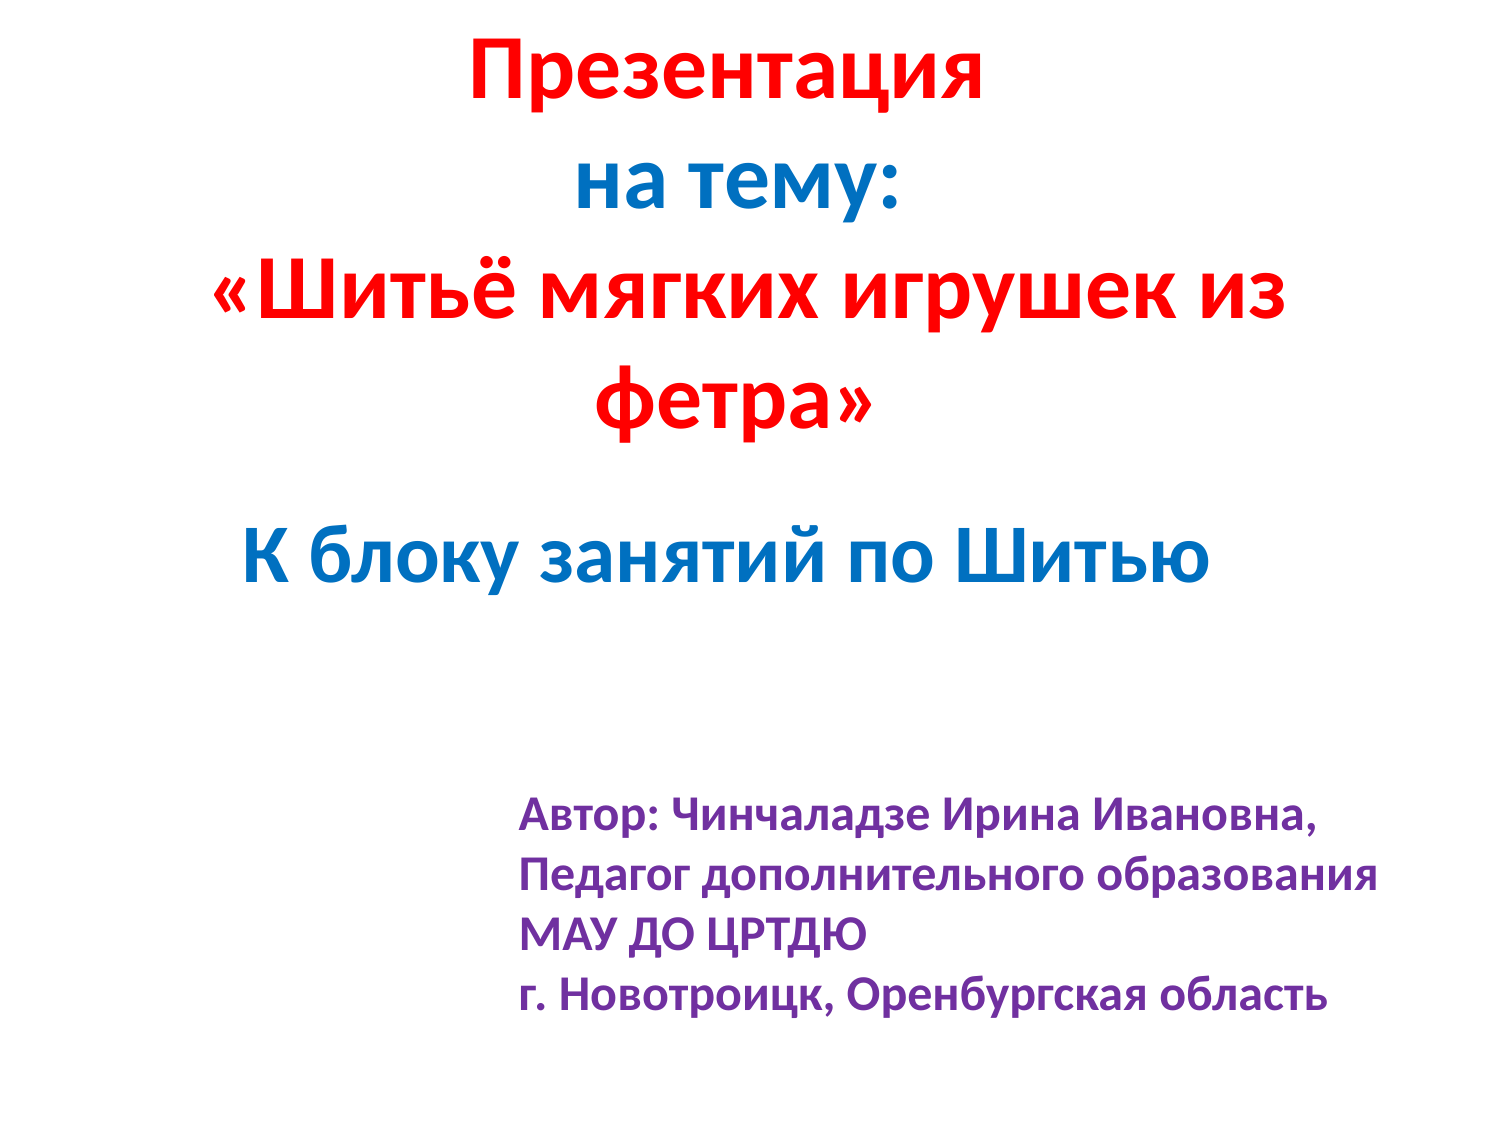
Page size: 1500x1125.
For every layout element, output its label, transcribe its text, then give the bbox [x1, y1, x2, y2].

text_box Автор: Чинчаладзе Ирина Ивановна, Педагог дополнительного образования МАУ ДО ЦРТДЮ г. Новотроицк, Оренбургская область [503, 773, 1442, 1089]
text_box Презентация на тему: «Шитьё мягких игрушек из фетра» [35, 0, 1442, 455]
text_box К блоку занятий по Шитью [227, 492, 1227, 607]
